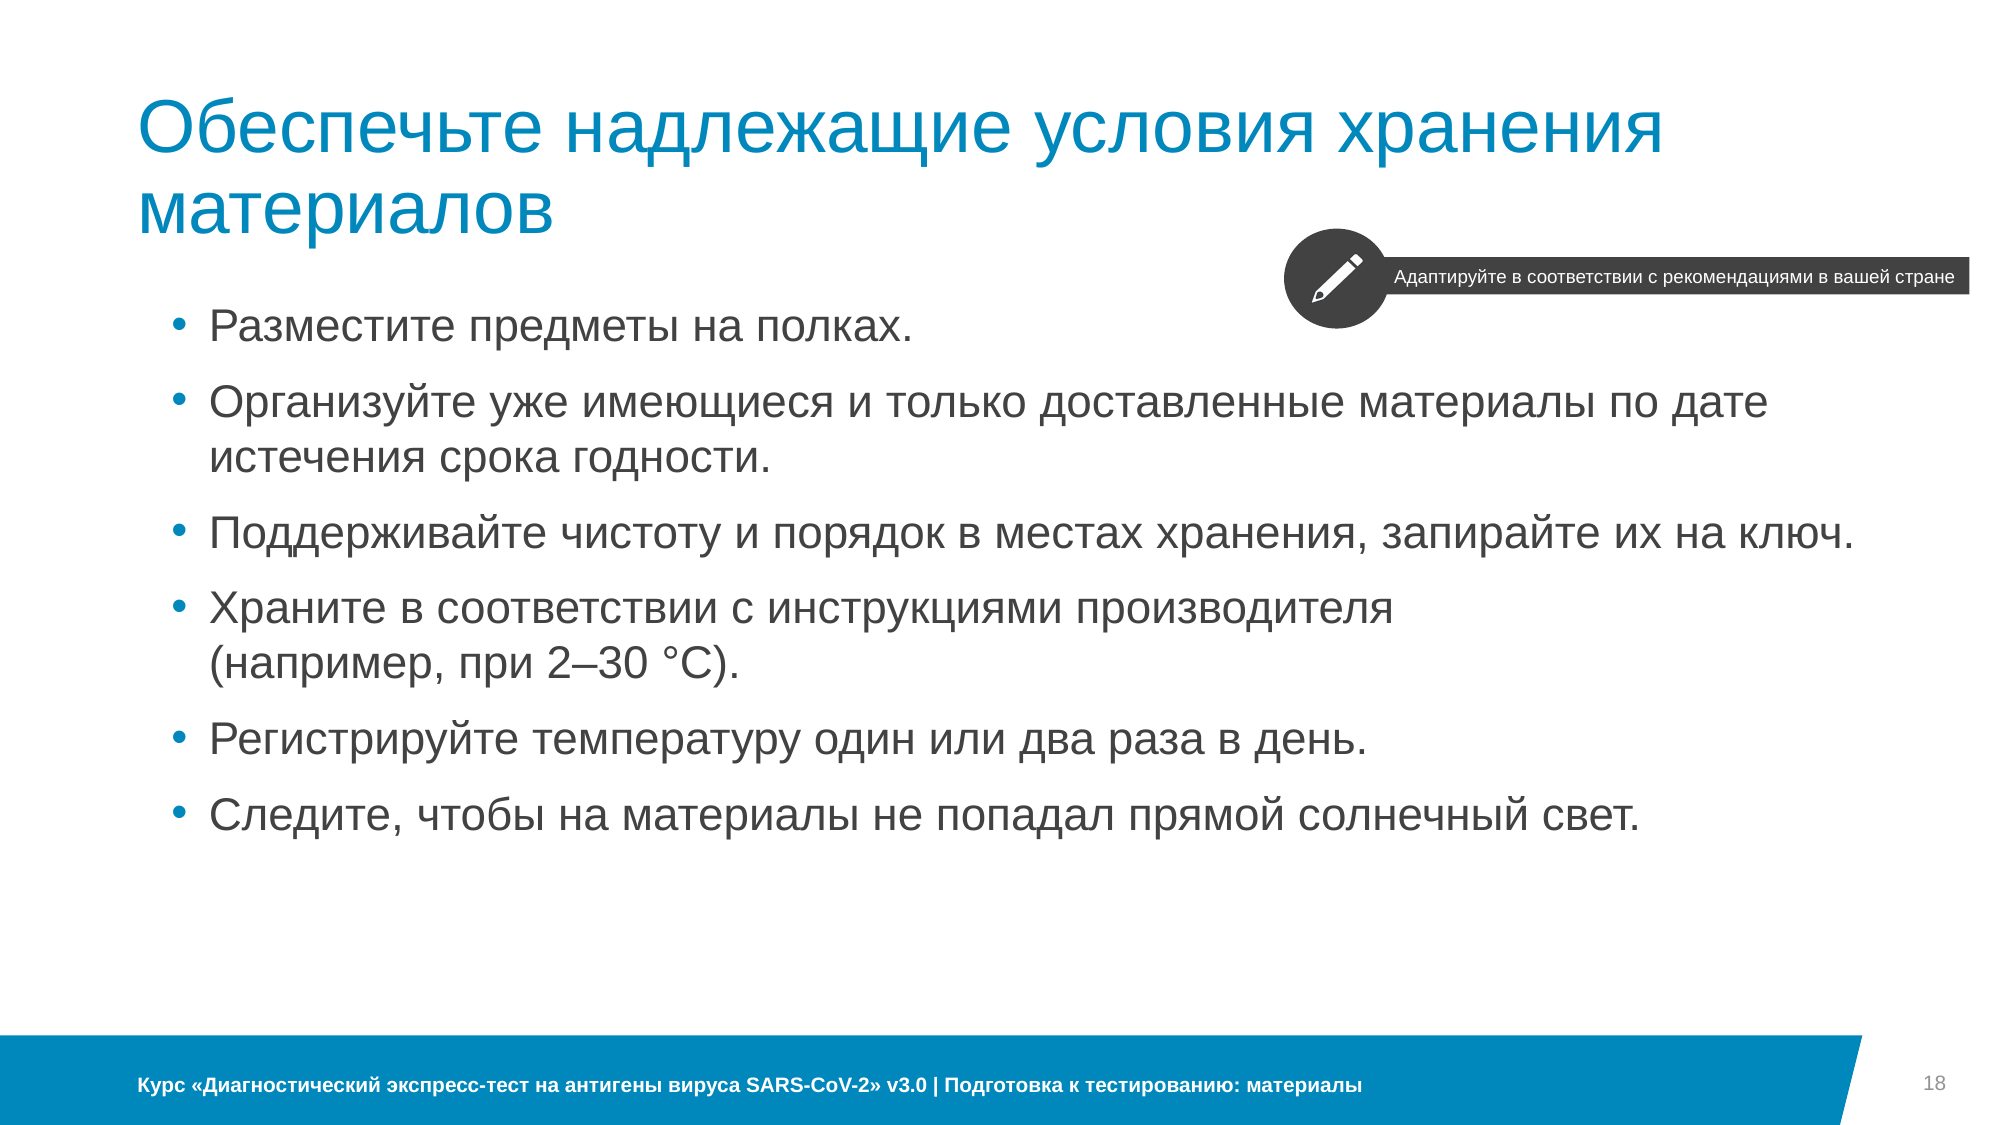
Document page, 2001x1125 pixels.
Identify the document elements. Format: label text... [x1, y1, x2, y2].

slide_number 18 [1862, 1035, 1947, 1125]
text_box Обеспечьте надлежащие условия хранения материалов [137, 95, 1863, 251]
text_box Разместите предметы на полках. Организуйте уже имеющиеся и только доставленные материалы по дате истечения срока годности. Поддерживайте чистоту и порядок в местах хранения, запирайте их на ключ. Храните в соответствии с инструкциями производителя (например, при 2–30 °С). Регистрируйте температуру один или два раза в день. Следите, чтобы на материалы не попадал прямой солнечный свет. [156, 288, 1927, 969]
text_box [1285, 229, 1970, 328]
footer Курс «Диагностический экспресс-тест на антигены вируса SARS-CoV-2» v3.0 | Подготовка к тестированию: материалы [137, 1042, 1608, 1125]
